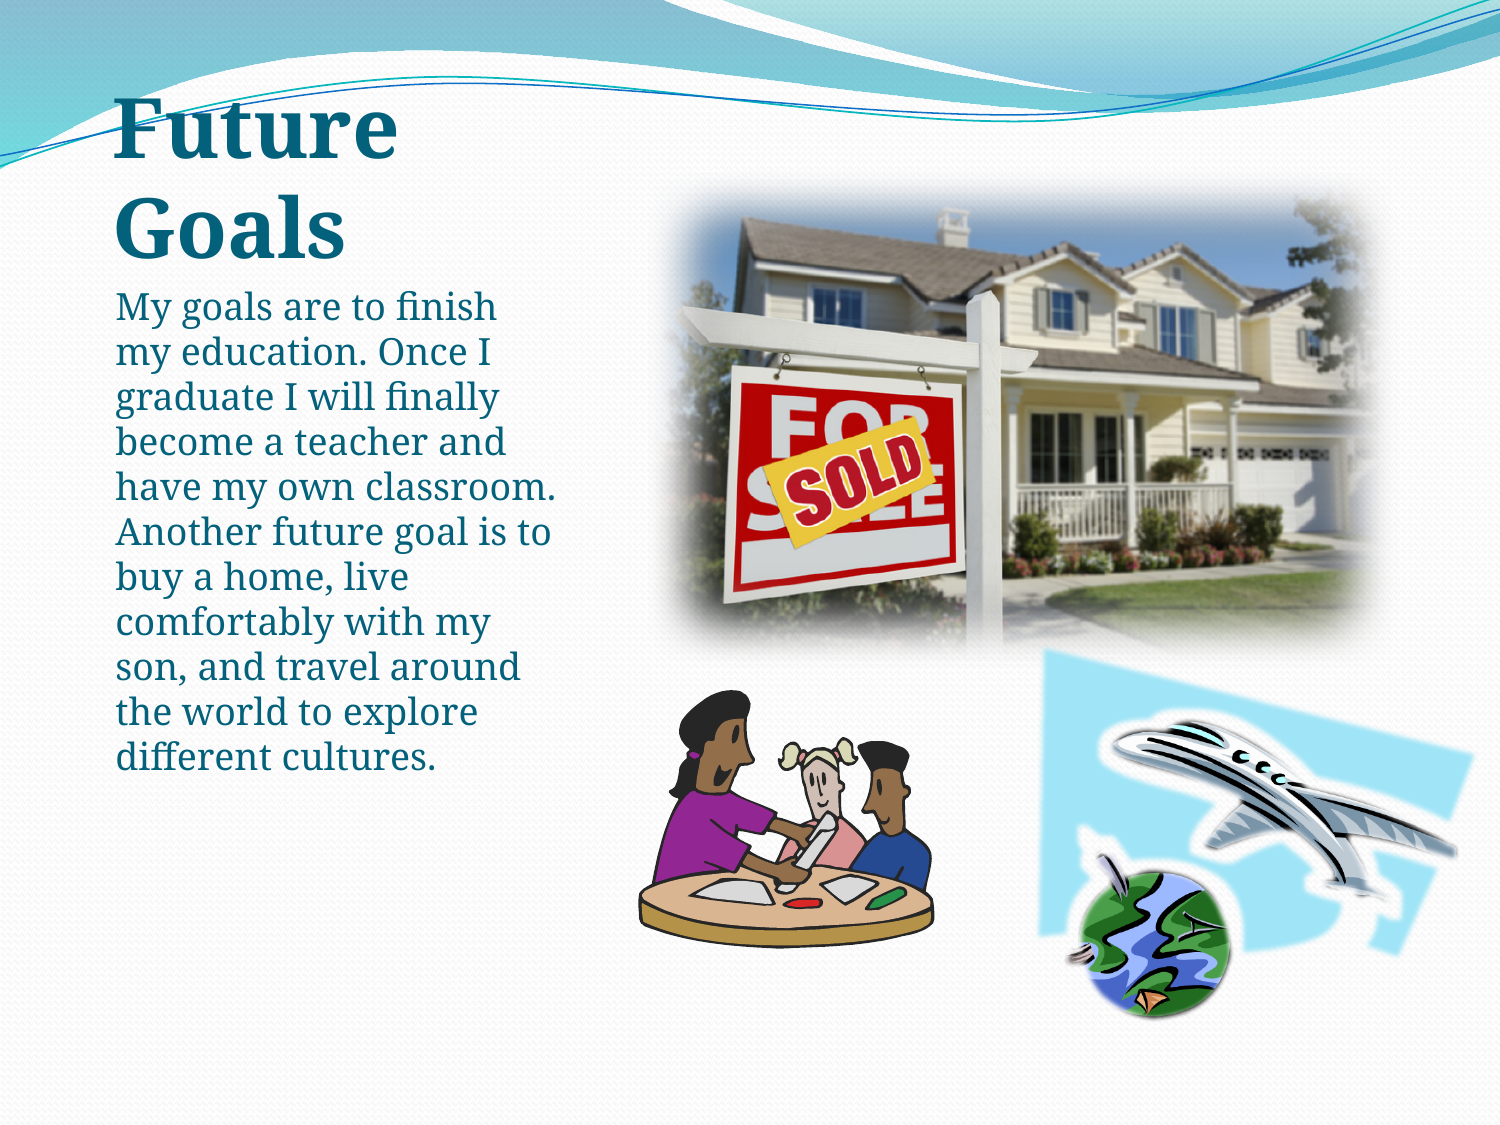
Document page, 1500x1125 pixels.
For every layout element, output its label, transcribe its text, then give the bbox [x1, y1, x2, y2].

picture [1005, 674, 1463, 1038]
title Future Goals [112, 84, 638, 275]
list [647, 170, 1389, 663]
picture [637, 687, 935, 949]
list My goals are to finish my education. Once I graduate I will finally become a teacher and have my own classroom. Another future goal is to buy a home, live comfortably with my son, and travel around the world to explore different cultures. [112, 275, 563, 1025]
